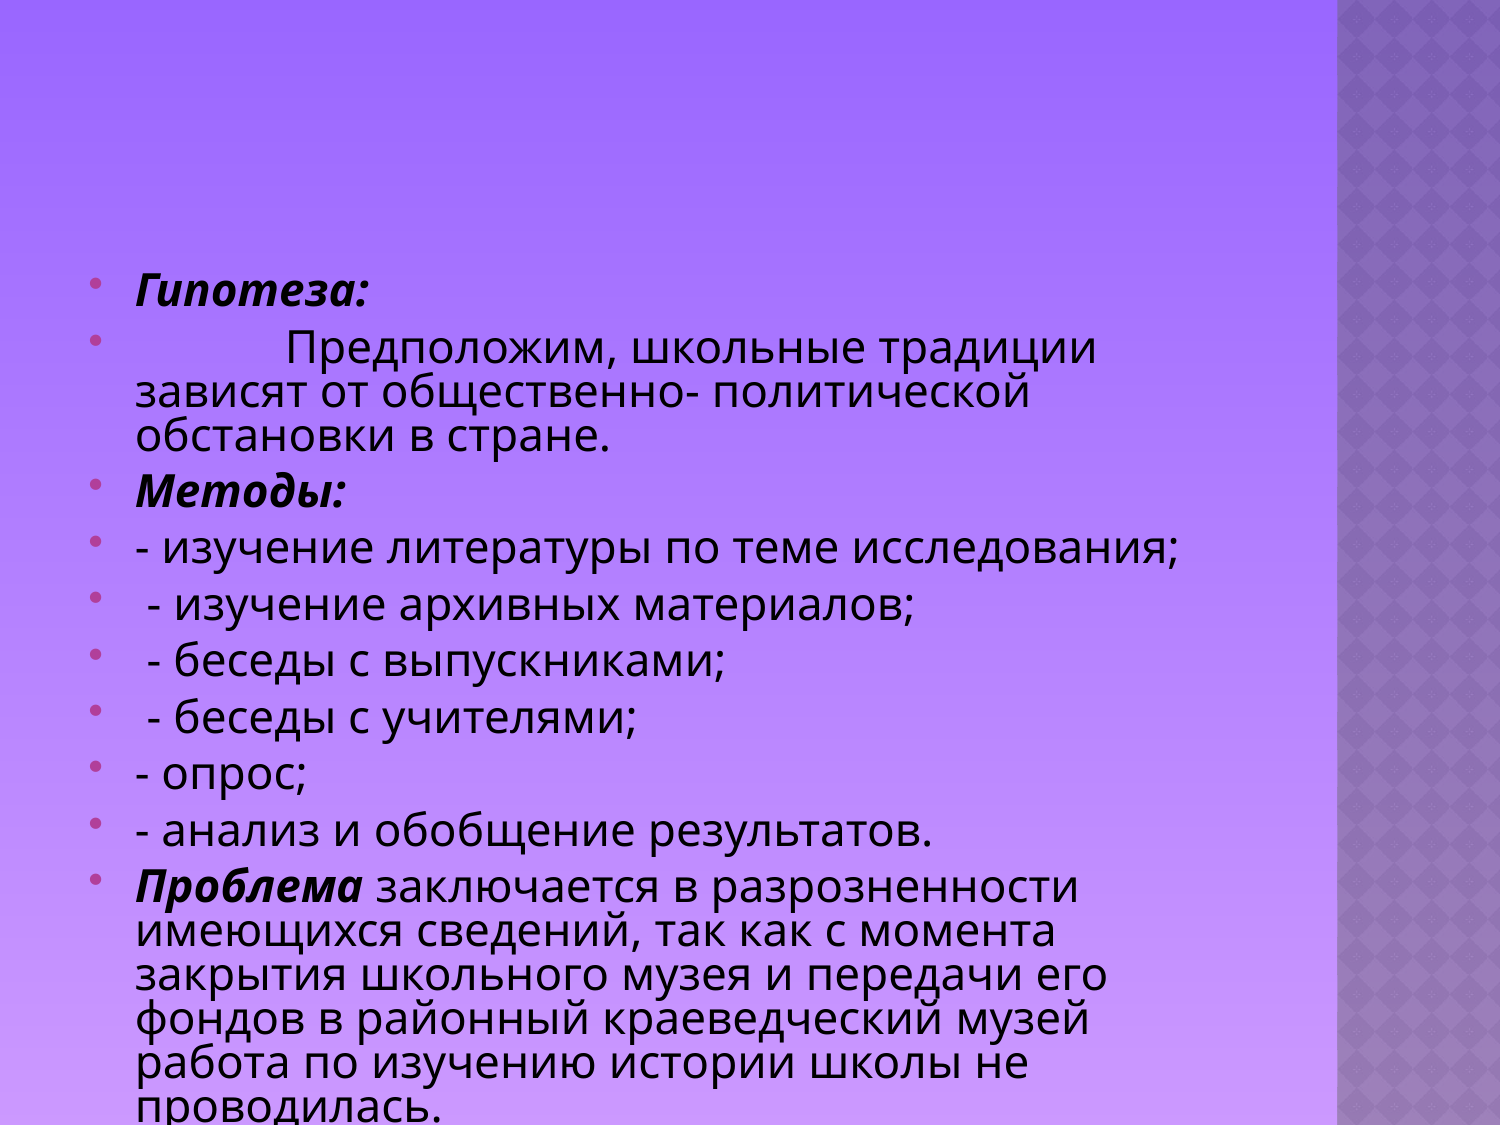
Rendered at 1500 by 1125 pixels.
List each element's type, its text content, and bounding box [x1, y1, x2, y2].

list Гипотеза: Предположим, школьные традиции зависят от общественно- политической обстановки в стране. Методы: - изучение литературы по теме исследования; - изучение архивных материалов; - беседы с выпускниками; - беседы с учителями; - опрос; - анализ и обобщение результатов. Проблема заключается в разрозненности имеющихся сведений, так как с момента закрытия школьного музея и передачи его фондов в районный краеведческий музей работа по изучению истории школы не проводилась. [74, 263, 1263, 1060]
